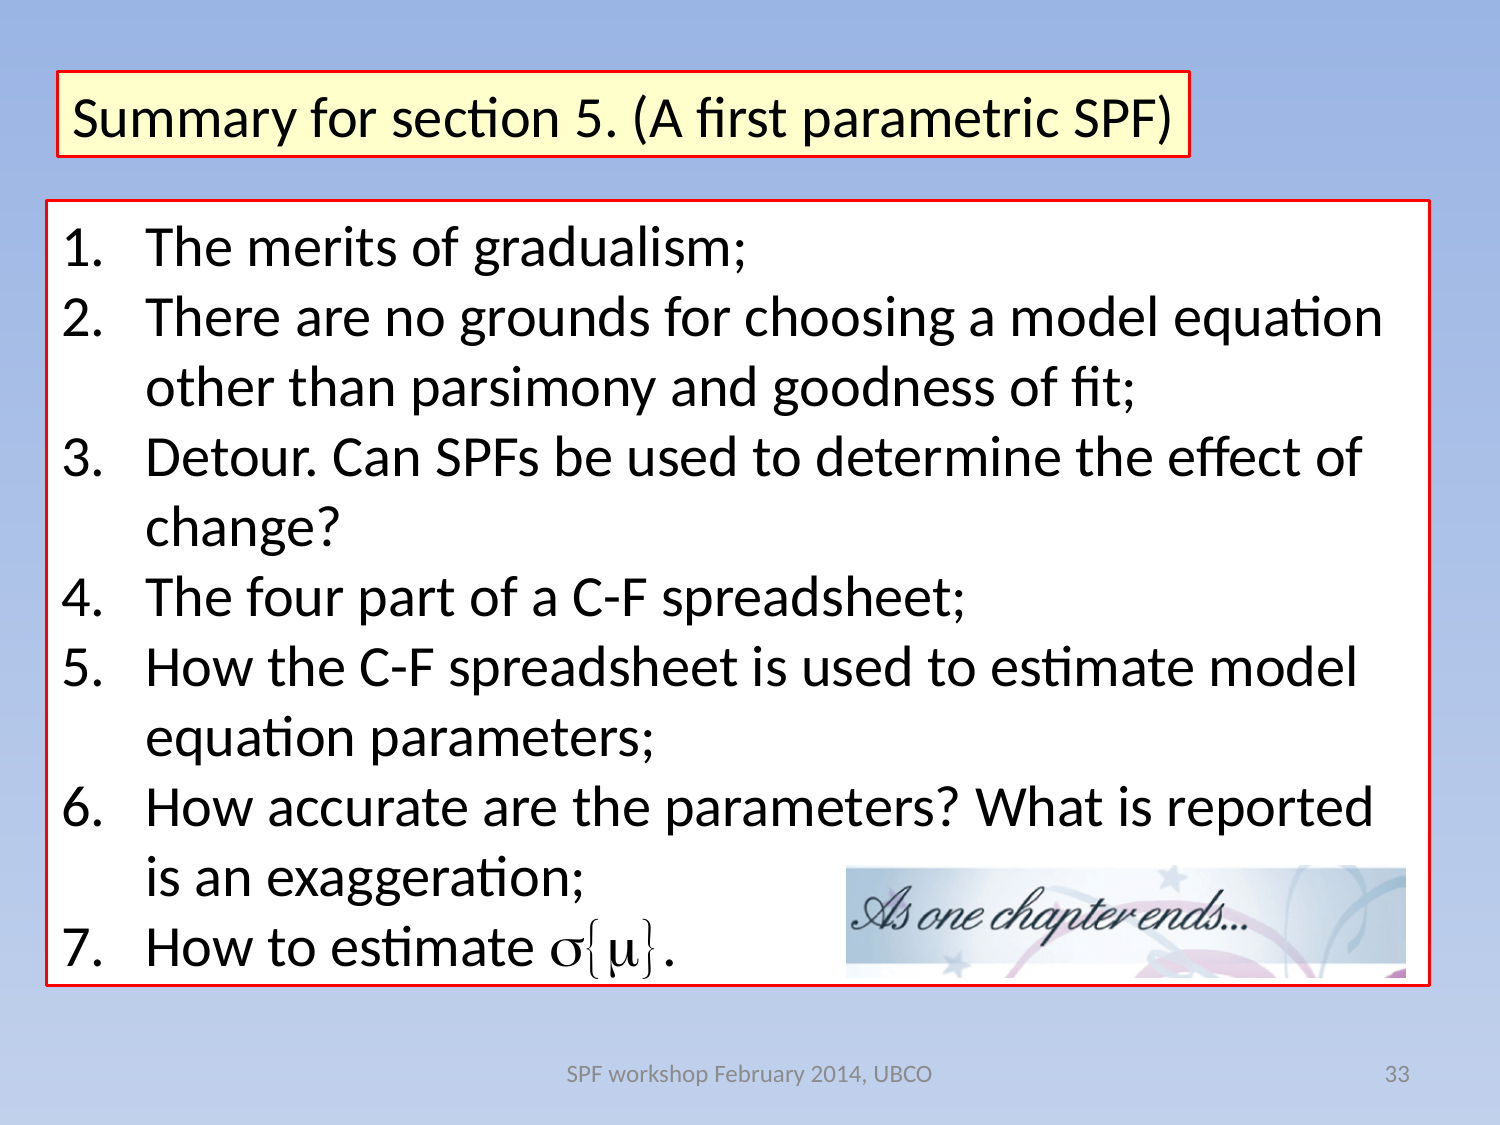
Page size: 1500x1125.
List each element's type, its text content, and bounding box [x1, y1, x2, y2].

footer SPF workshop February 2014, UBCO [512, 1042, 988, 1103]
picture [845, 864, 1407, 978]
text_box The merits of gradualism; There are no grounds for choosing a model equation other than parsimony and goodness of fit; Detour. Can SPFs be used to determine the effect of change? The four part of a C-F spreadsheet; How the C-F spreadsheet is used to estimate model equation parameters; How accurate are the parameters? What is reported is an exaggeration; How to estimate s{m}. [46, 200, 1430, 986]
slide_number 33 [1074, 1042, 1425, 1103]
text_box Summary for section 5. (A first parametric SPF) [57, 71, 1190, 157]
